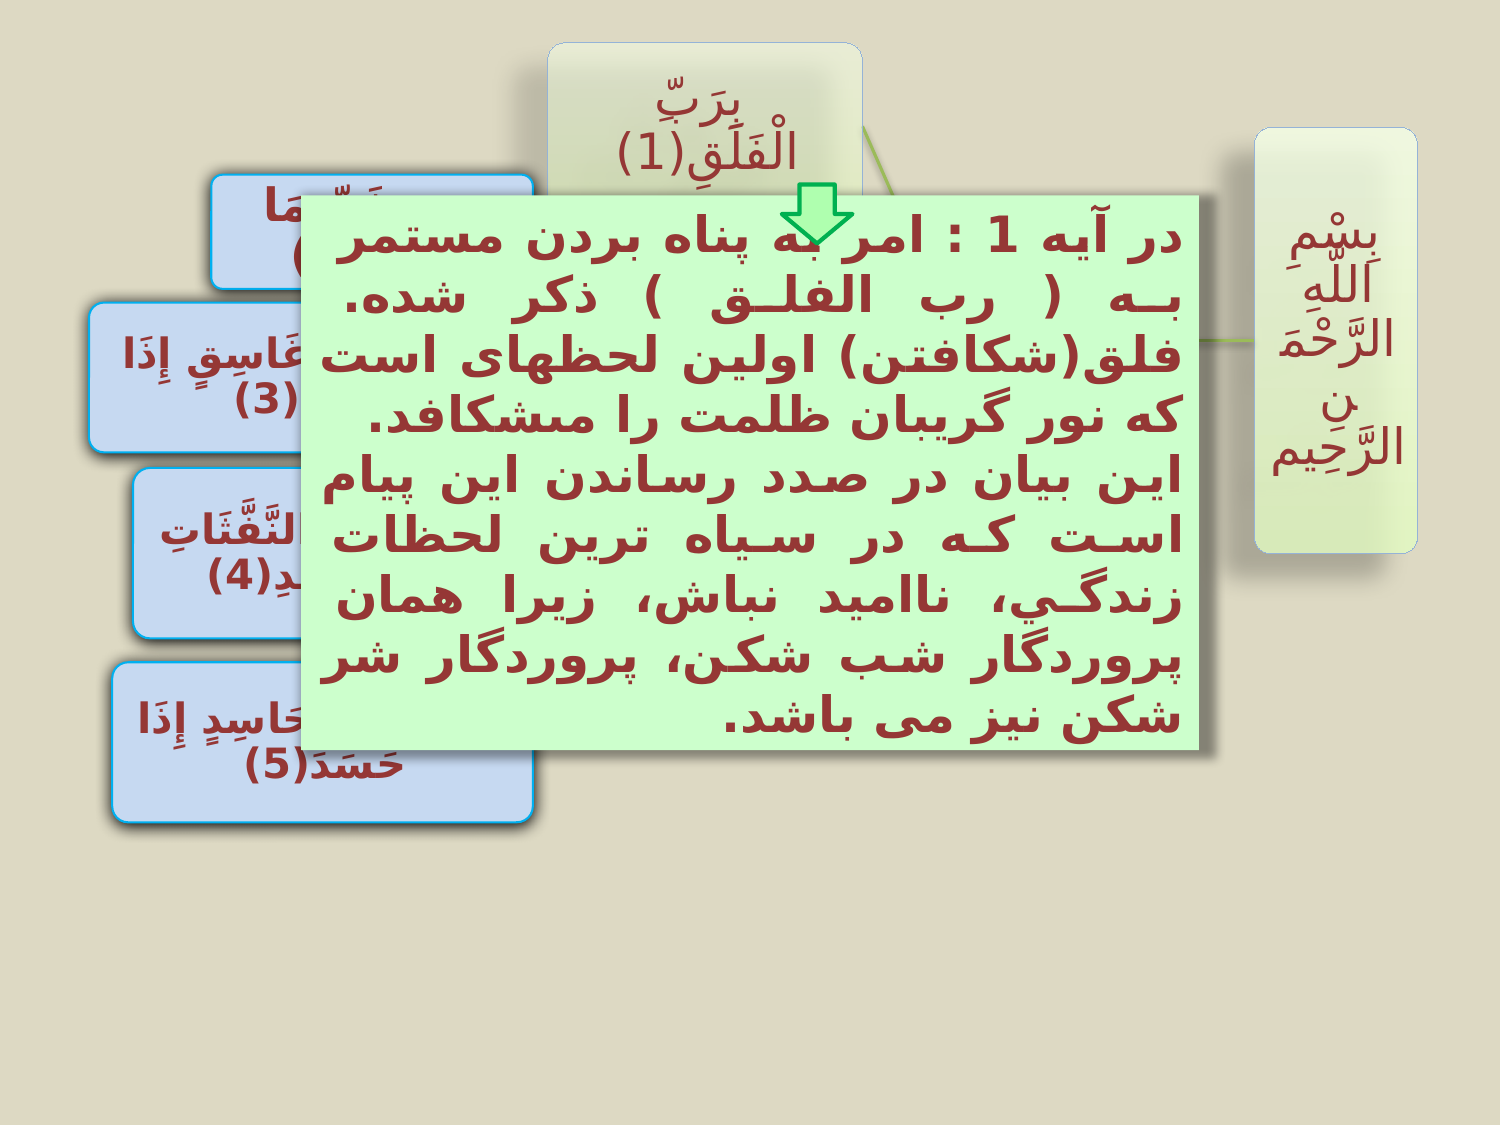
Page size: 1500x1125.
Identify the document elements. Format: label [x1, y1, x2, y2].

text_box [300, 184, 1200, 693]
text_box [88, 42, 1436, 823]
